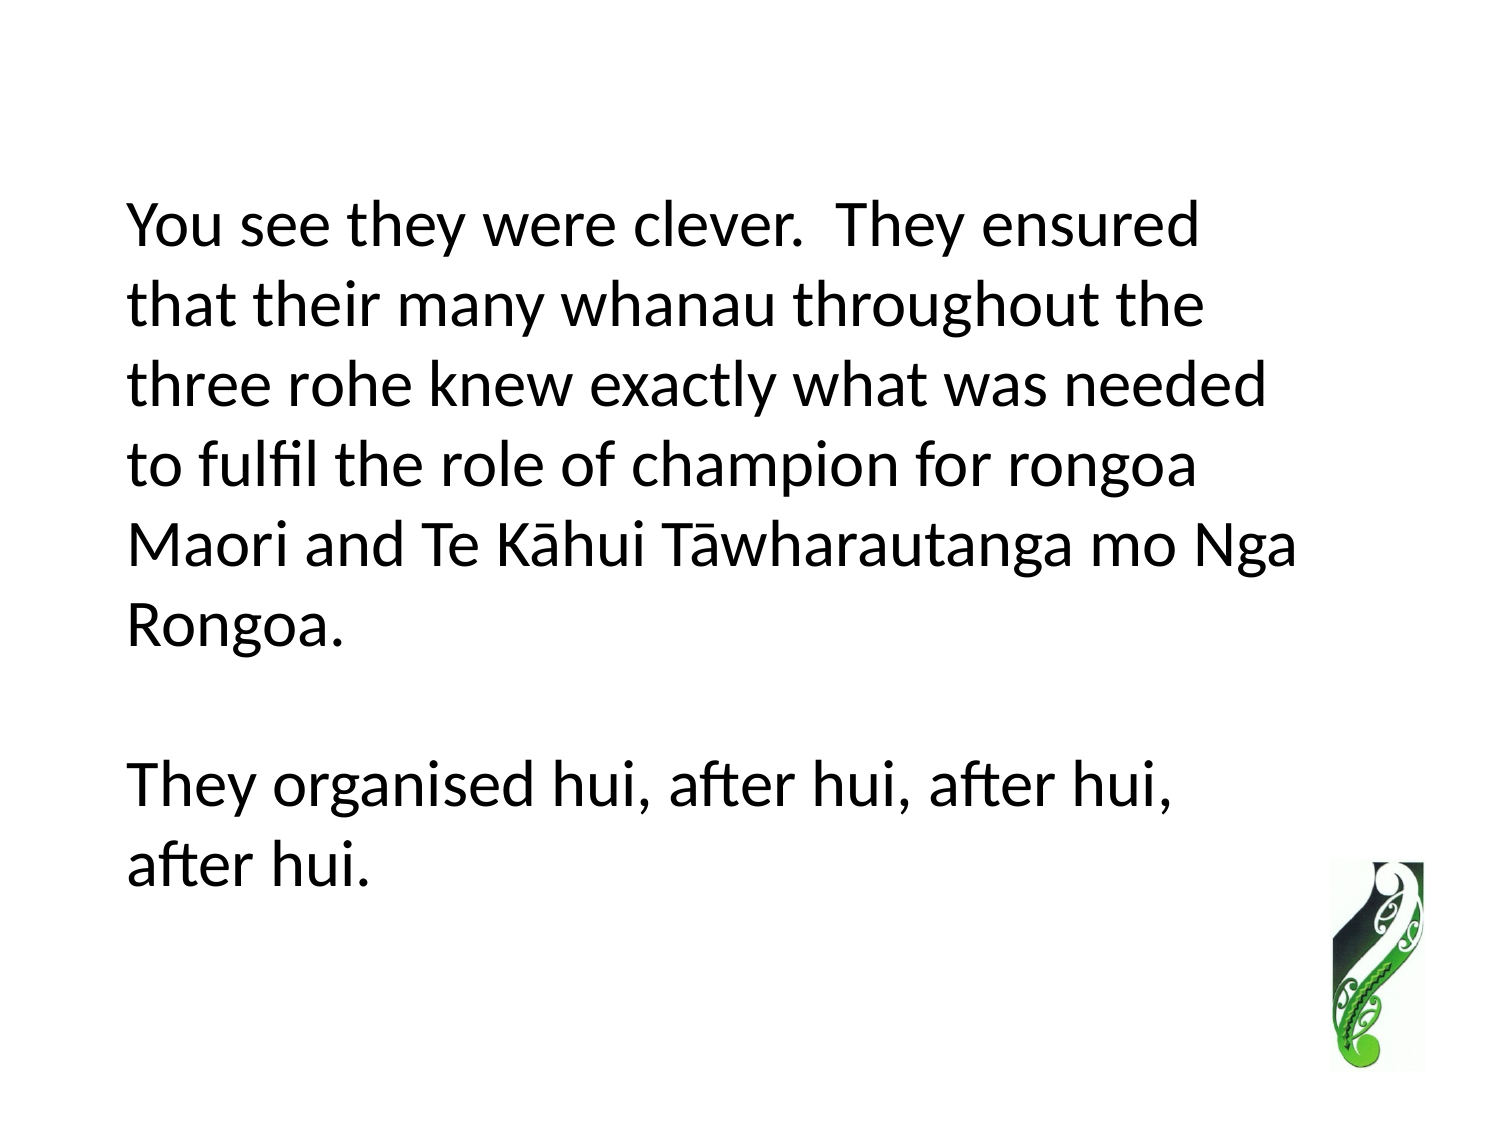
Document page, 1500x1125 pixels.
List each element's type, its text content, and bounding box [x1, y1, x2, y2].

picture [1330, 859, 1426, 1073]
text_box You see they were clever. They ensured that their many whanau throughout the three rohe knew exactly what was needed to fulfil the role of champion for rongoa Maori and Te Kāhui Tāwharautanga mo Nga Rongoa. They organised hui, after hui, after hui, after hui. [112, 172, 1329, 907]
